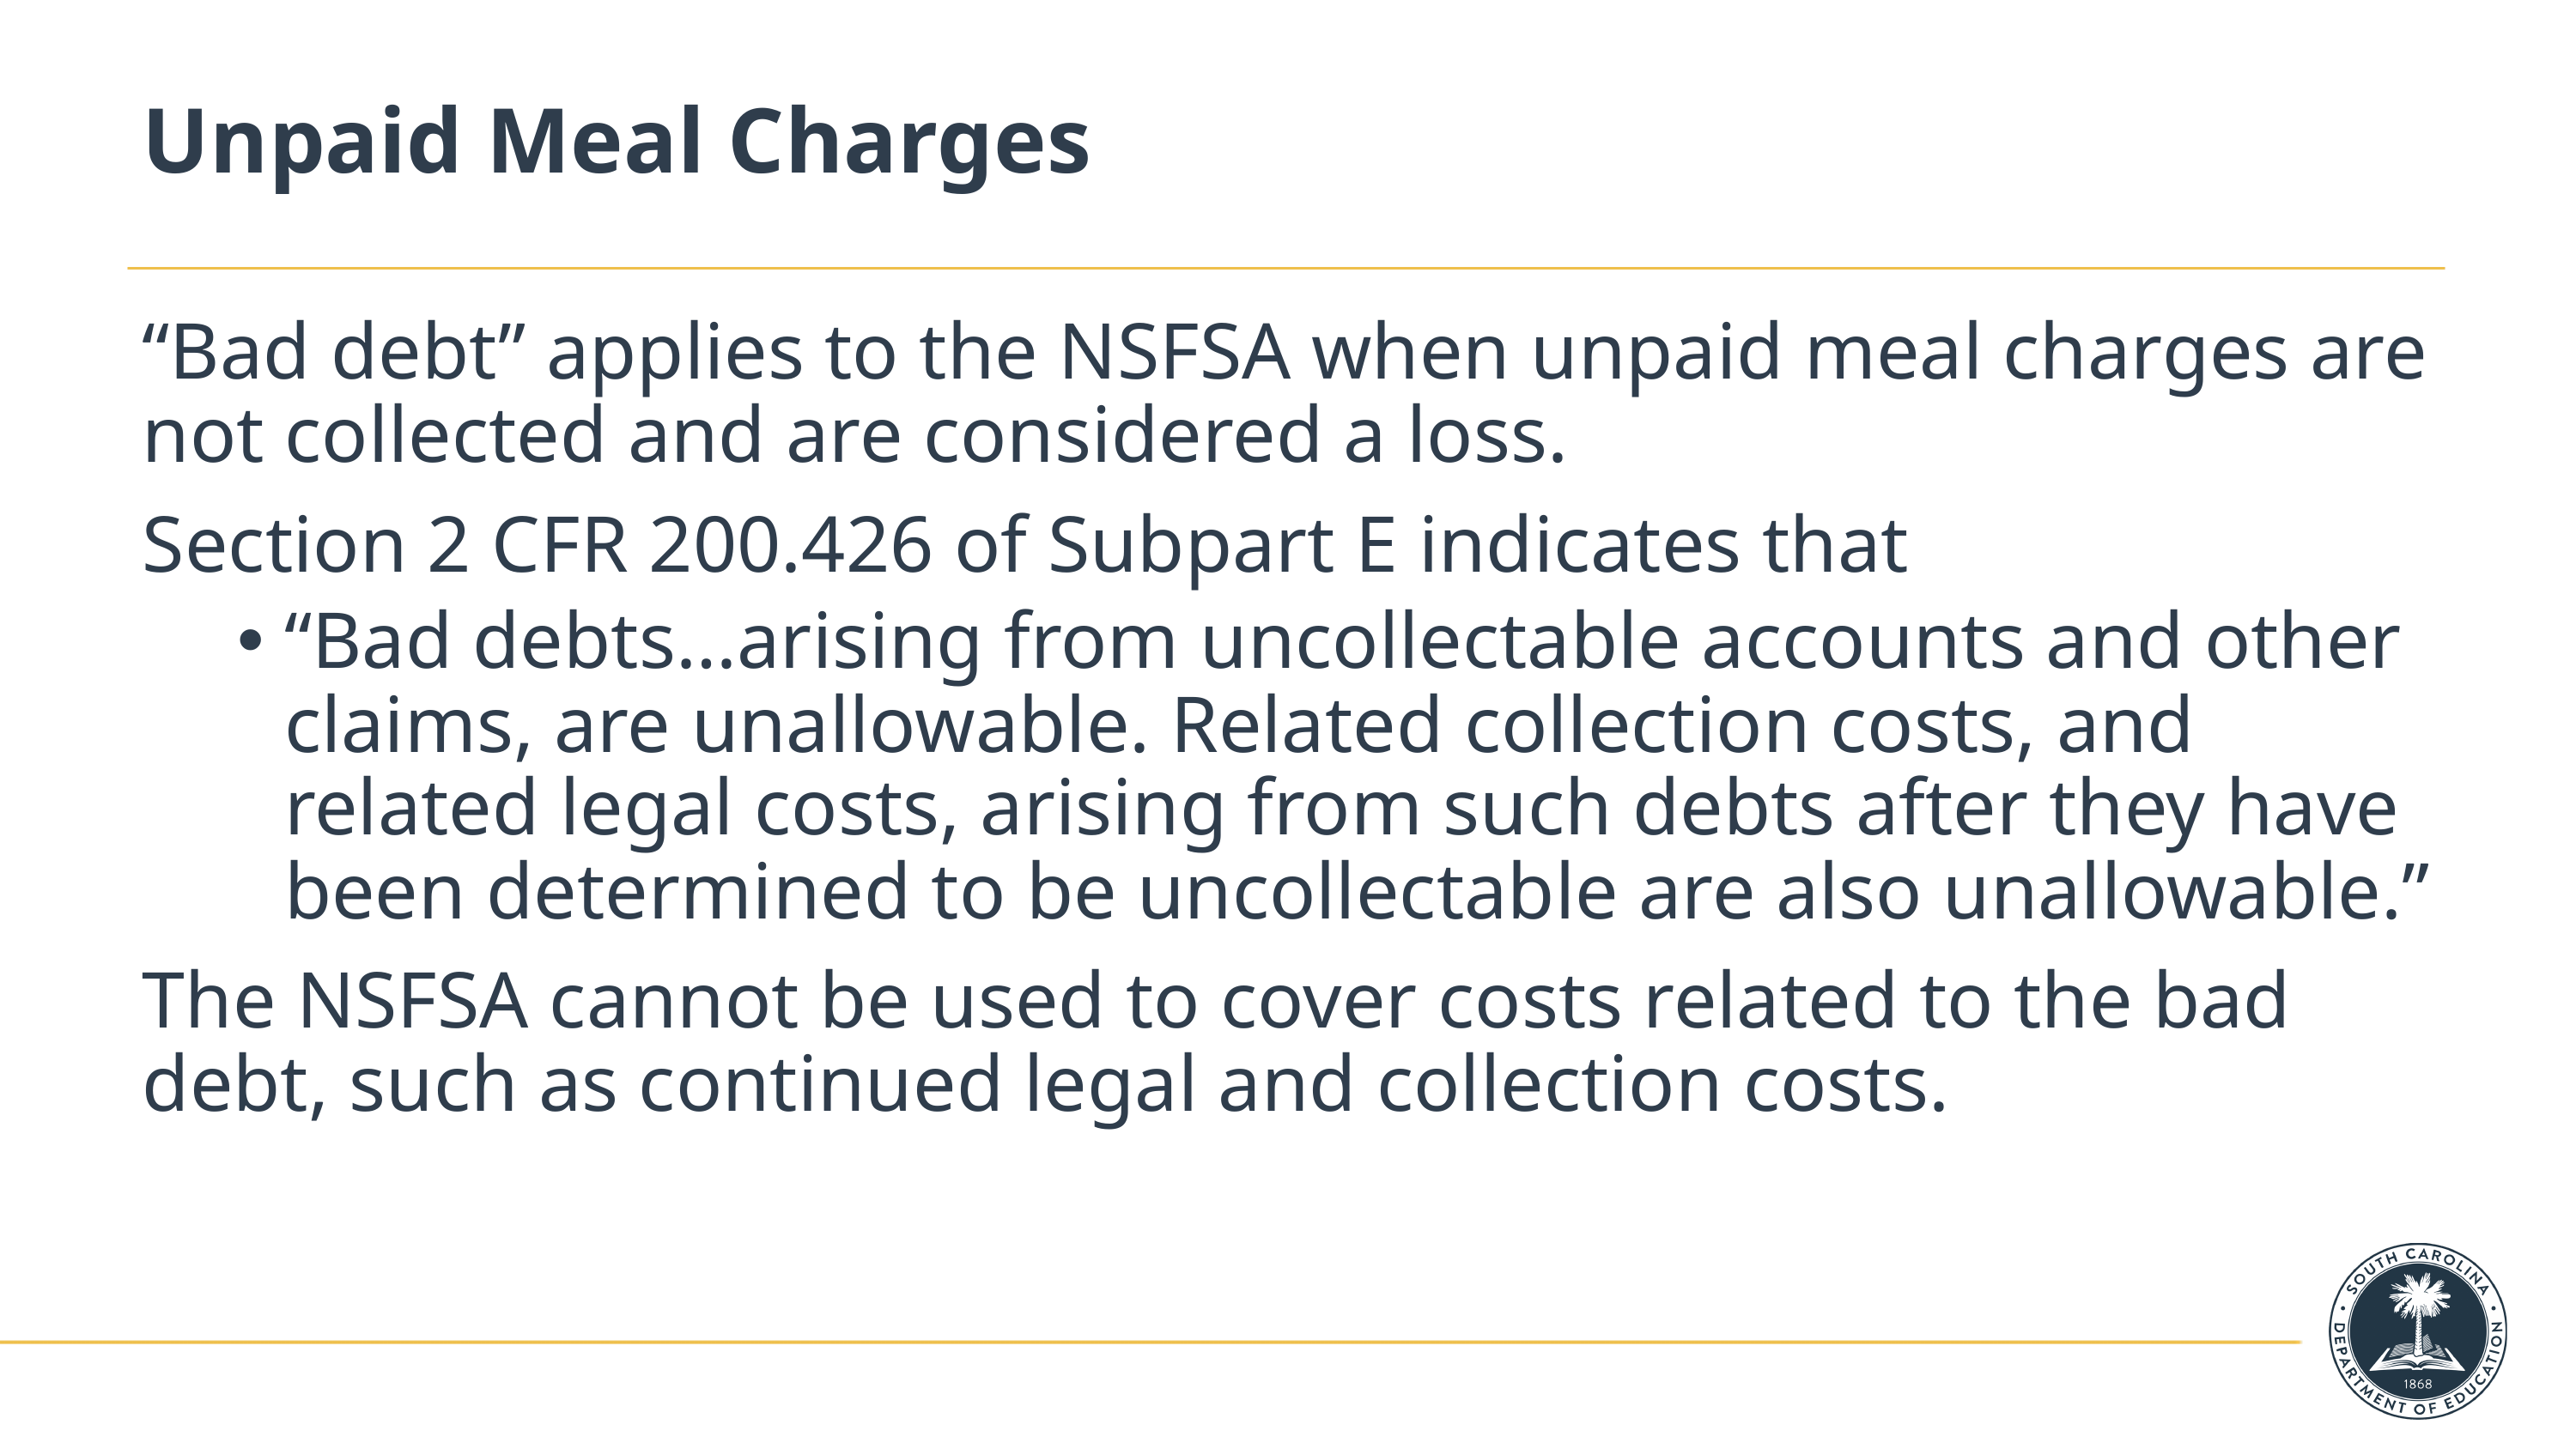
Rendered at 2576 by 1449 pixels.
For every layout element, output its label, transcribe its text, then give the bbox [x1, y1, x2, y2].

list “Bad debt” applies to the NSFSA when unpaid meal charges are not collected and are considered a loss. Section 2 CFR 200.426 of Subpart E indicates that “Bad debts…arising from uncollectable accounts and other claims, are unallowable. Related collection costs, and related legal costs, arising from such debts after they have been determined to be uncollectable are also unallowable.” The NSFSA cannot be used to cover costs related to the bad debt, such as continued legal and collection costs. [129, 306, 2447, 1149]
title Unpaid Meal Charges [129, 76, 2447, 232]
picture [2329, 1243, 2507, 1420]
